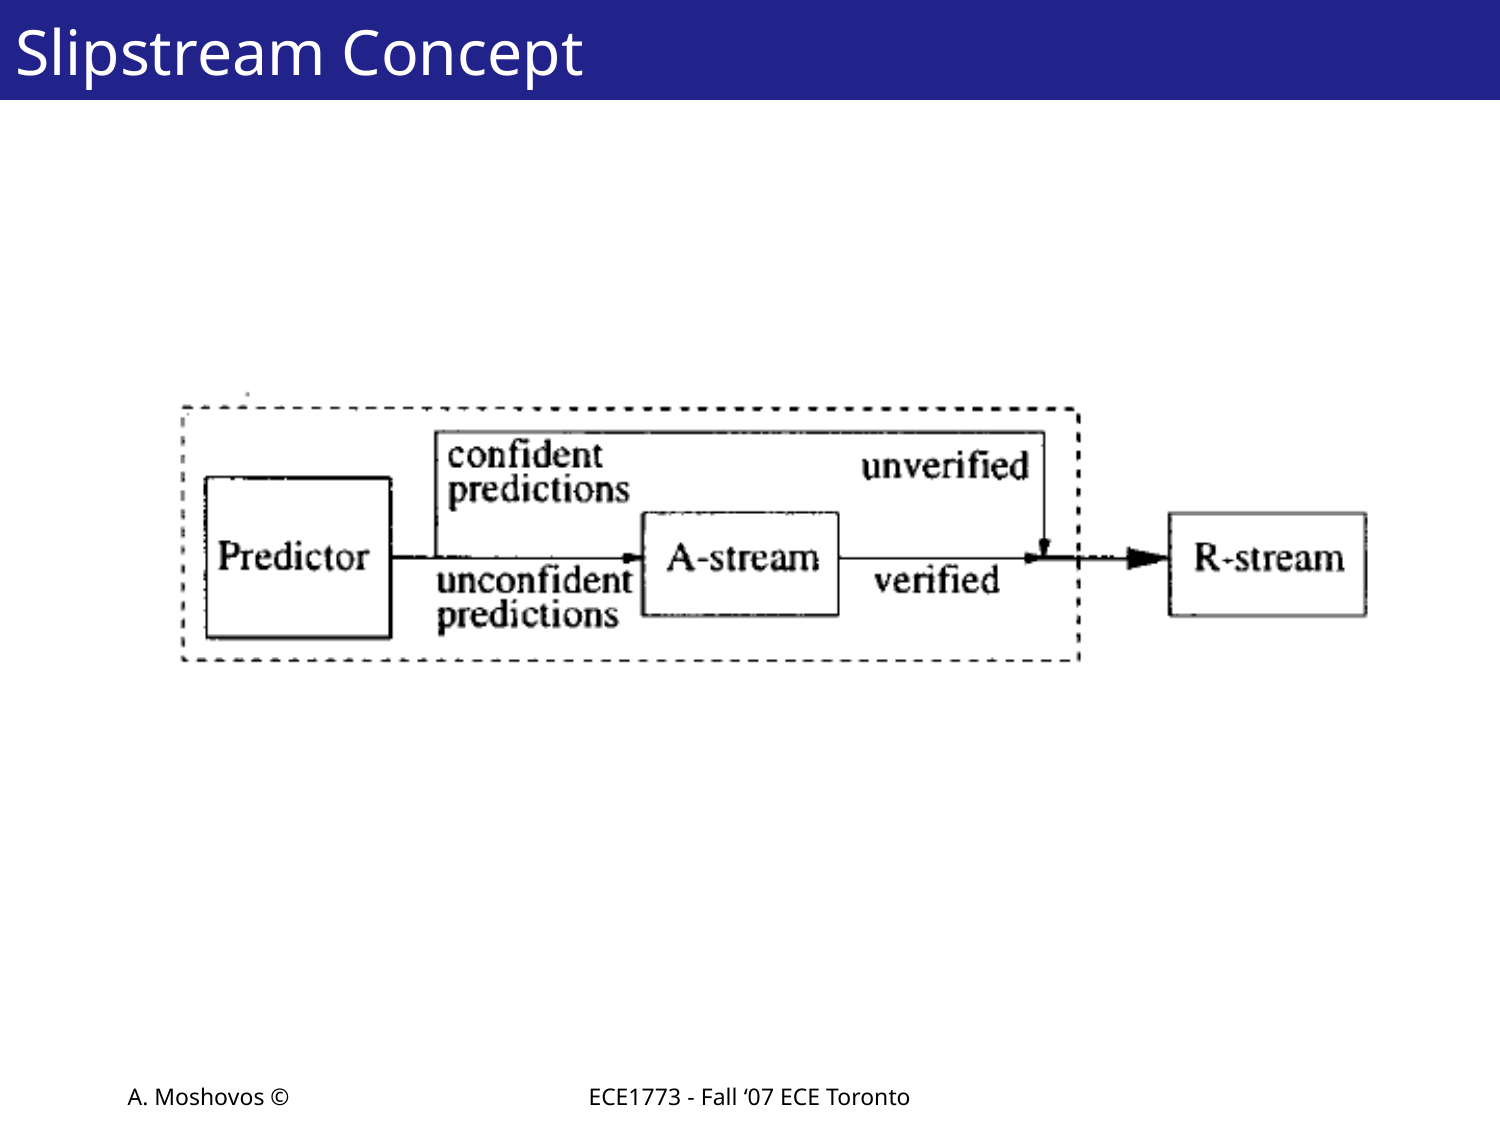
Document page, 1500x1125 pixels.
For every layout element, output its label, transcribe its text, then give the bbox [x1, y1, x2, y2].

footer ECE1773 - Fall ‘07 ECE Toronto [487, 1074, 1013, 1125]
slide_number A. Moshovos © [112, 1074, 426, 1125]
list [149, 374, 1395, 701]
title Slipstream Concept [0, 0, 1500, 101]
